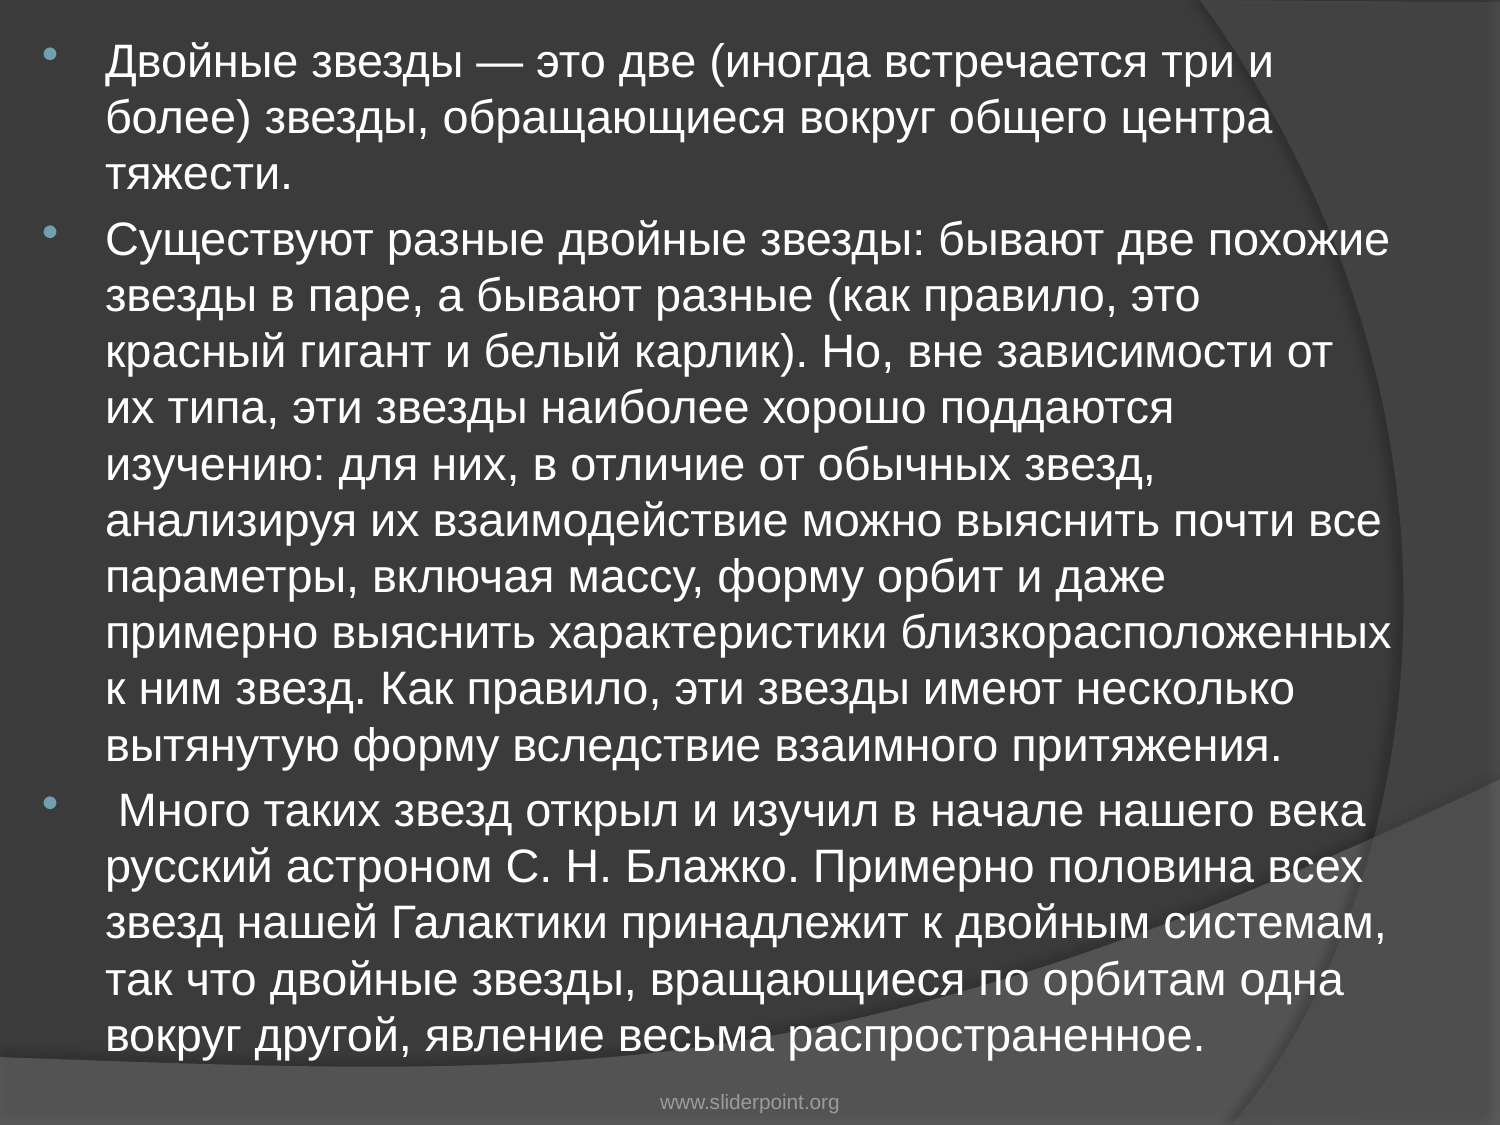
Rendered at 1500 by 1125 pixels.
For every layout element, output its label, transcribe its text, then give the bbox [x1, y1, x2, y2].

list Двойные звезды — это две (иногда встречается три и более) звезды, обращающиеся вокруг общего центра тяжести. Существуют разные двойные звезды: бывают две похожие звезды в паре, а бывают разные (как правило, это красный гигант и белый карлик). Но, вне зависимости от их типа, эти звезды наиболее хорошо поддаются изучению: для них, в отличие от обычных звезд, анализируя их взаимодействие можно выяснить почти все параметры, включая массу, форму орбит и даже примерно выяснить характеристики близкорасположенных к ним звезд. Как правило, эти звезды имеют несколько вытянутую форму вследствие взаимного притяжения. Много таких звезд открыл и изучил в начале нашего века русский астроном С. Н. Блажко. Примерно половина всех звезд нашей Галактики принадлежит к двойным системам, так что двойные звезды, вращающиеся по орбитам одна вокруг другой, явление весьма распространенное. [23, 23, 1407, 1090]
footer www.sliderpoint.org [512, 1053, 988, 1114]
